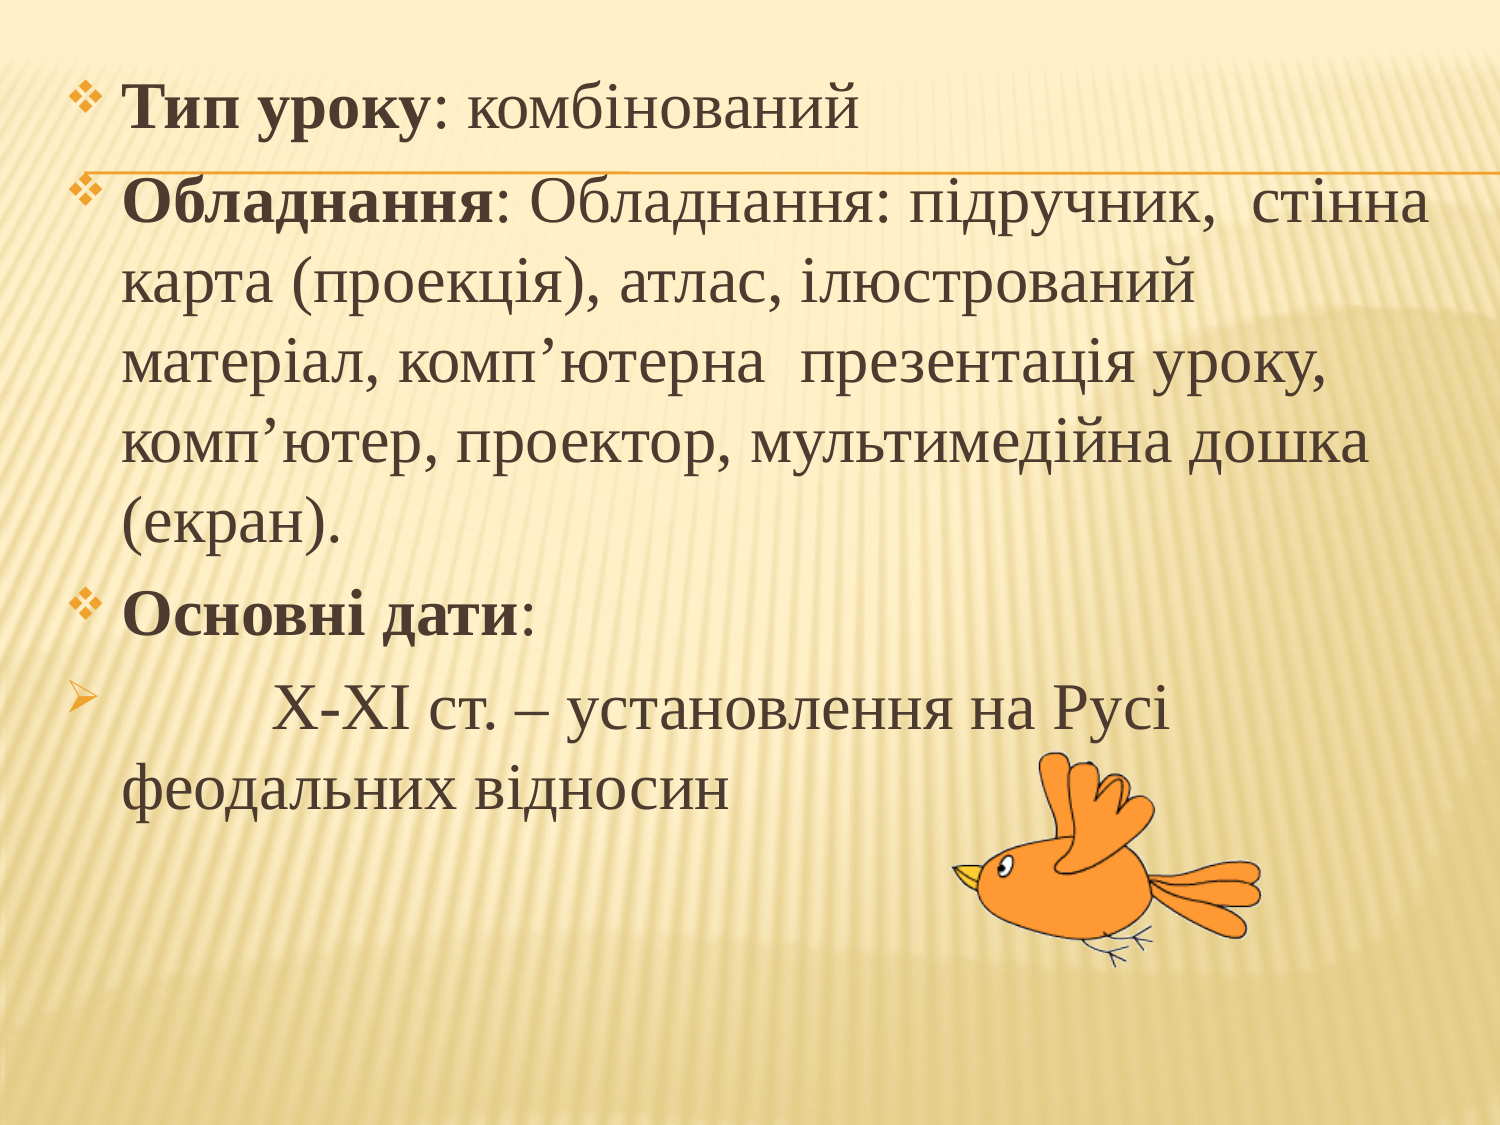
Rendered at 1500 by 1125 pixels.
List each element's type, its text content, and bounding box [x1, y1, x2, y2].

list Тип уроку: комбінований Обладнання: Обладнання: підручник, стінна карта (проекція), атлас, ілюстрований матеріал, комп’ютерна презентація уроку, комп’ютер, проектор, мультимедійна дошка (екран). Основні дати: Х-ХІ ст. – установлення на Русі феодальних відносин [50, 54, 1475, 998]
picture [855, 628, 1330, 1102]
